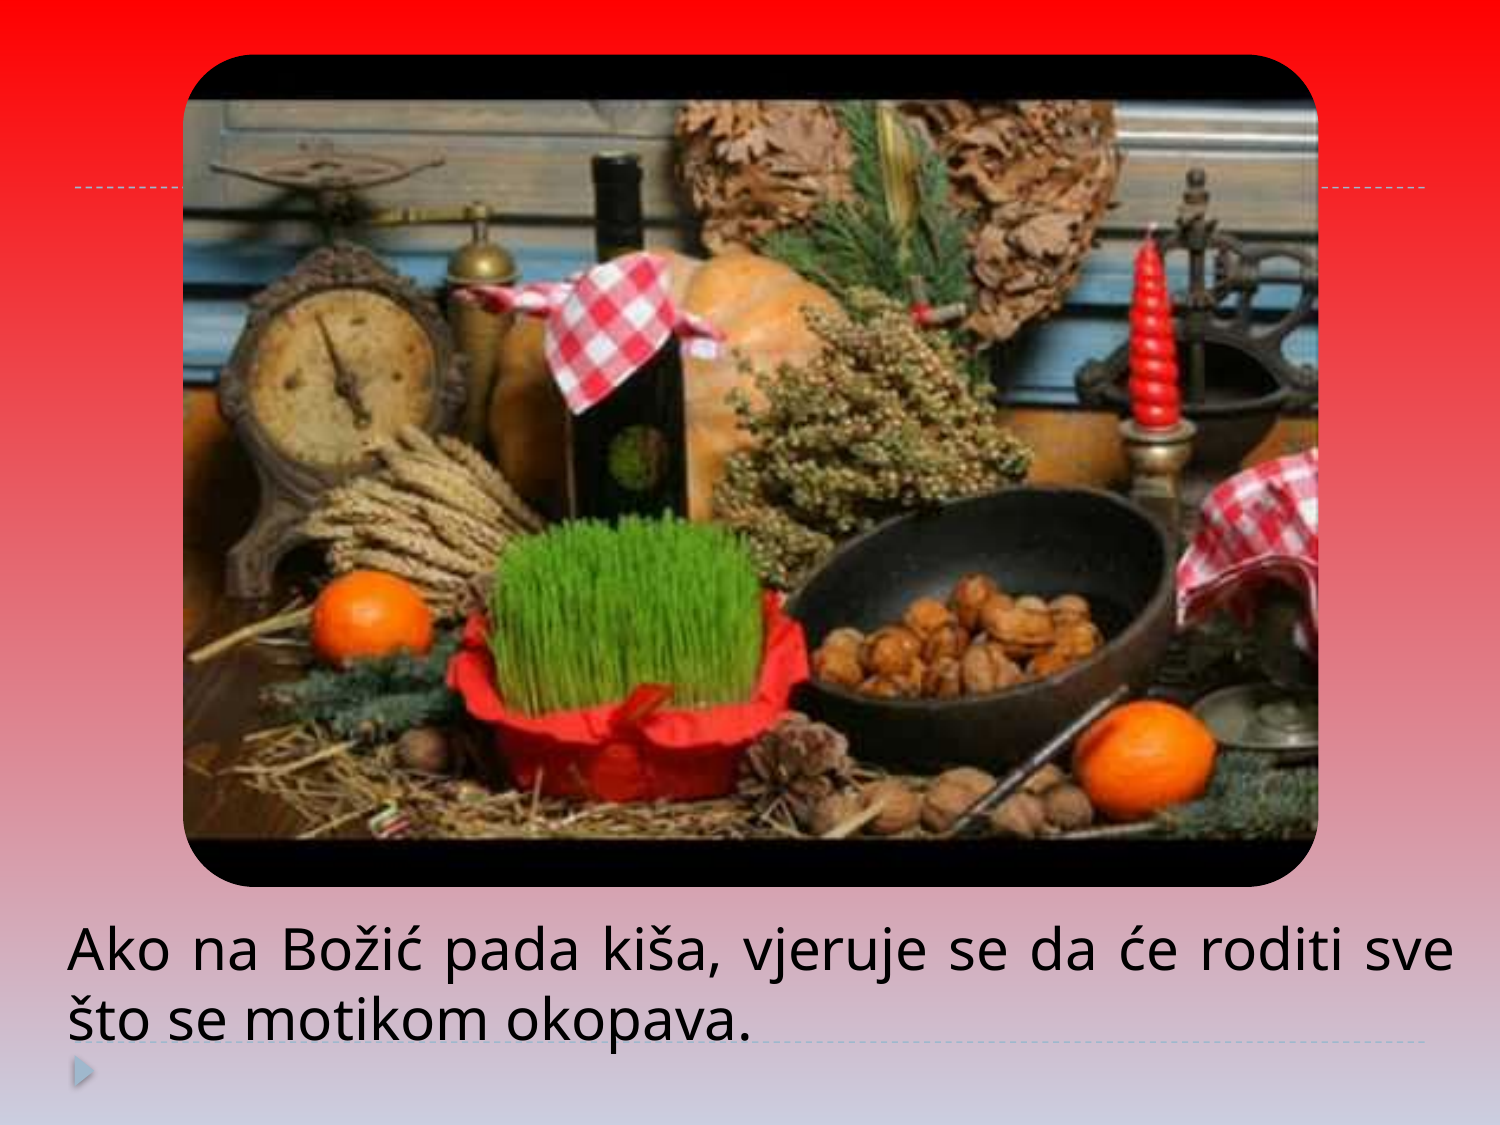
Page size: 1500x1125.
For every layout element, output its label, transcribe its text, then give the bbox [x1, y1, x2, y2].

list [182, 54, 1319, 888]
text_box Ako na Božić pada kiša, vjeruje se da će roditi sve što se motikom okopava. [53, 905, 1471, 1060]
